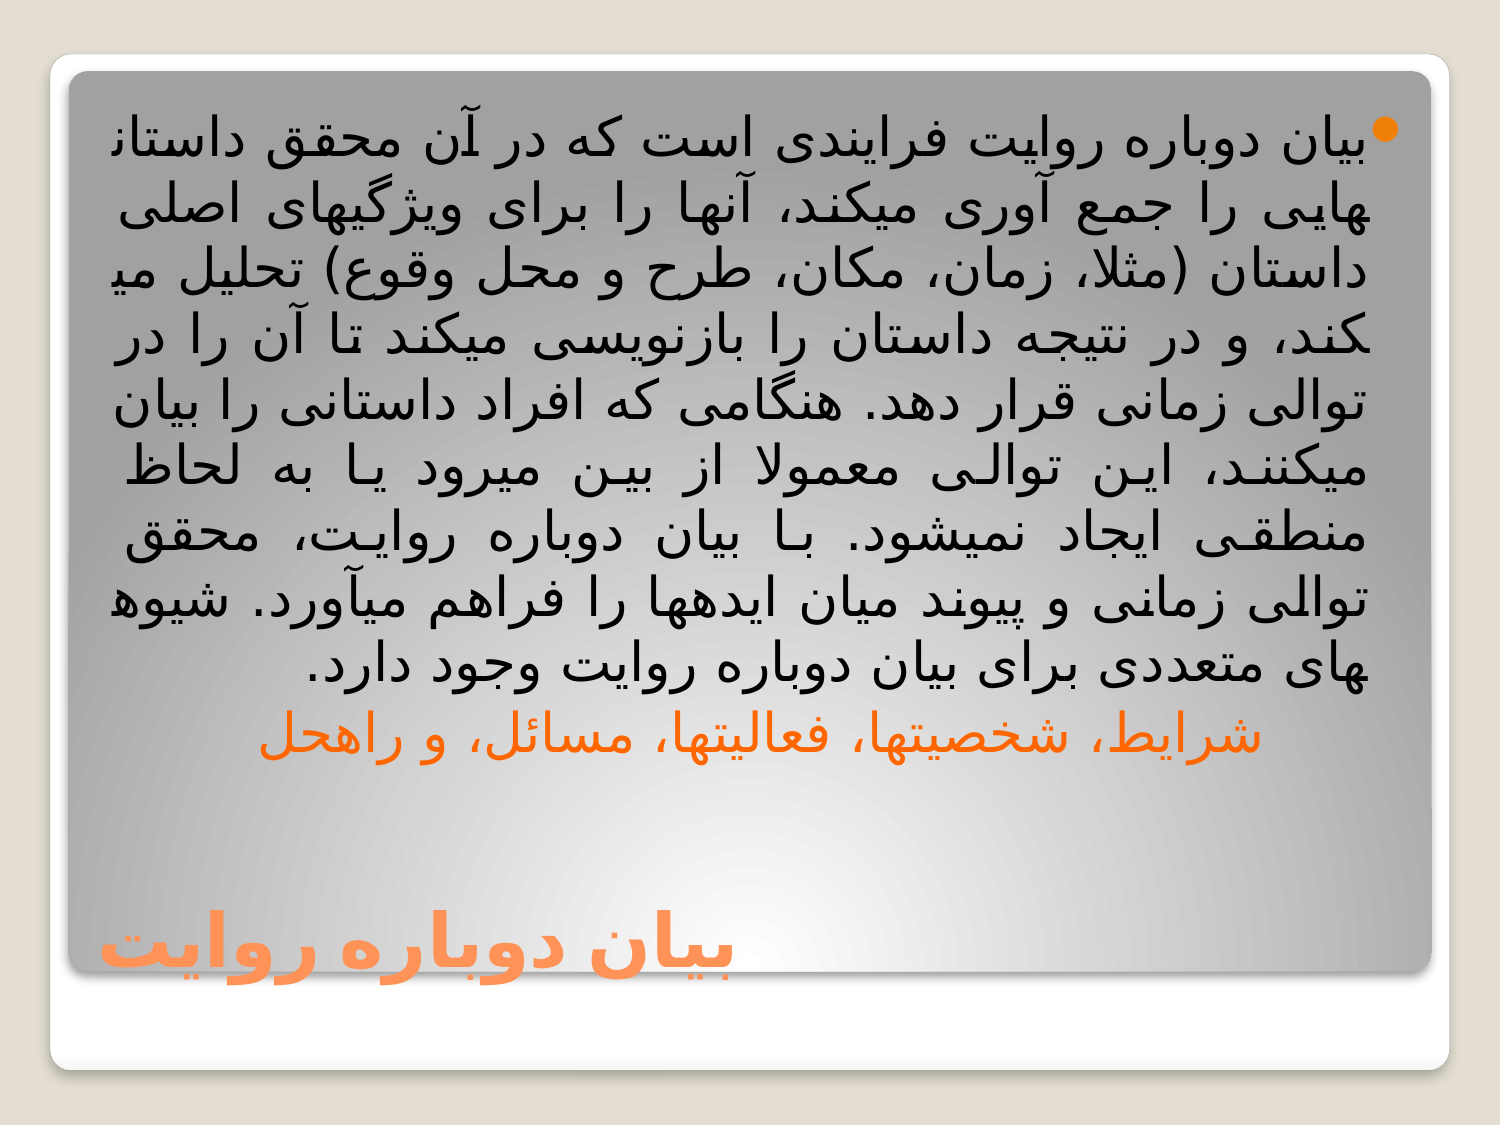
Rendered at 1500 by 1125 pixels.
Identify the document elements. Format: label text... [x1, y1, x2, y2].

title بیان دوباره روایت [82, 825, 1425, 990]
list بیان دوباره روایت فرایندی است که در آن محقق داستان­هایی را جمع آوری می­کند، آن­ها را برای ویژگی­های اصلی داستان (مثلا، زمان، مکان، طرح و محل وقوع) تحلیل می­کند، و در نتیجه داستان را بازنویسی می­کند تا آن را در توالی زمانی قرار دهد. هنگامی که افراد داستانی را بیان می­کنند، این توالی معمولا از بین می­رود یا به لحاظ منطقی ایجاد نمی­شود. با بیان دوباره روایت، محقق توالی زمانی و پیوند میان ایده­ها را فراهم می­آورد. شیوه­های متعددی برای بیان دوباره روایت وجود دارد. شرایط، شخصیت­ها، فعالیت­ها، مسائل، و راه­حل [82, 86, 1425, 825]
